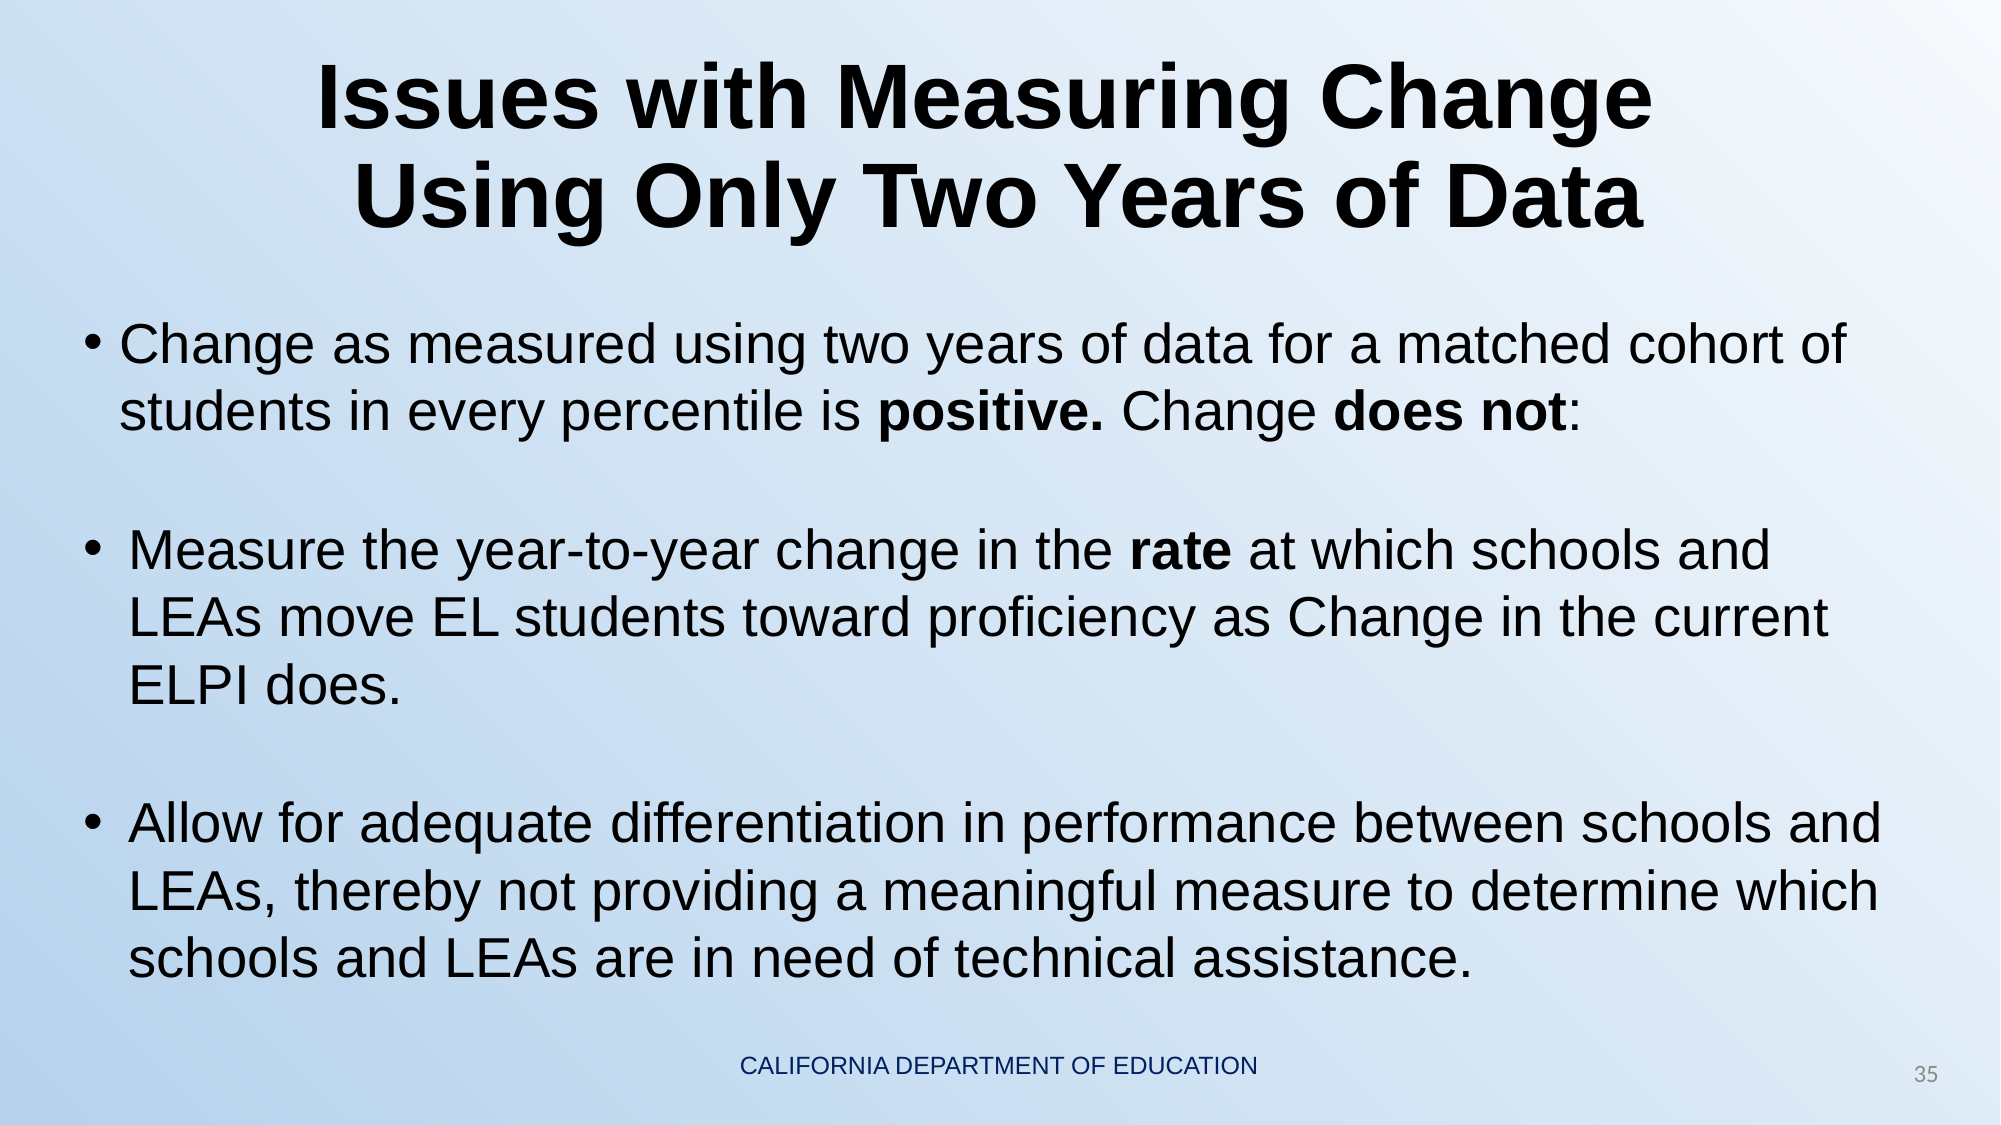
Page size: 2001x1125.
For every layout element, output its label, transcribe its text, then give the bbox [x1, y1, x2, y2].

list Change as measured using two years of data for a matched cohort of students in every percentile is positive. Change does not: Measure the year-to-year change in the rate at which schools and LEAs move EL students toward proficiency as Change in the current ELPI does. Allow for adequate differentiation in performance between schools and LEAs, thereby not providing a meaningful measure to determine which schools and LEAs are in need of technical assistance. [68, 299, 1931, 1014]
slide_number 35 [1504, 1042, 1954, 1103]
title Issues with Measuring Change Using Only Two Years of Data [68, 27, 1931, 271]
